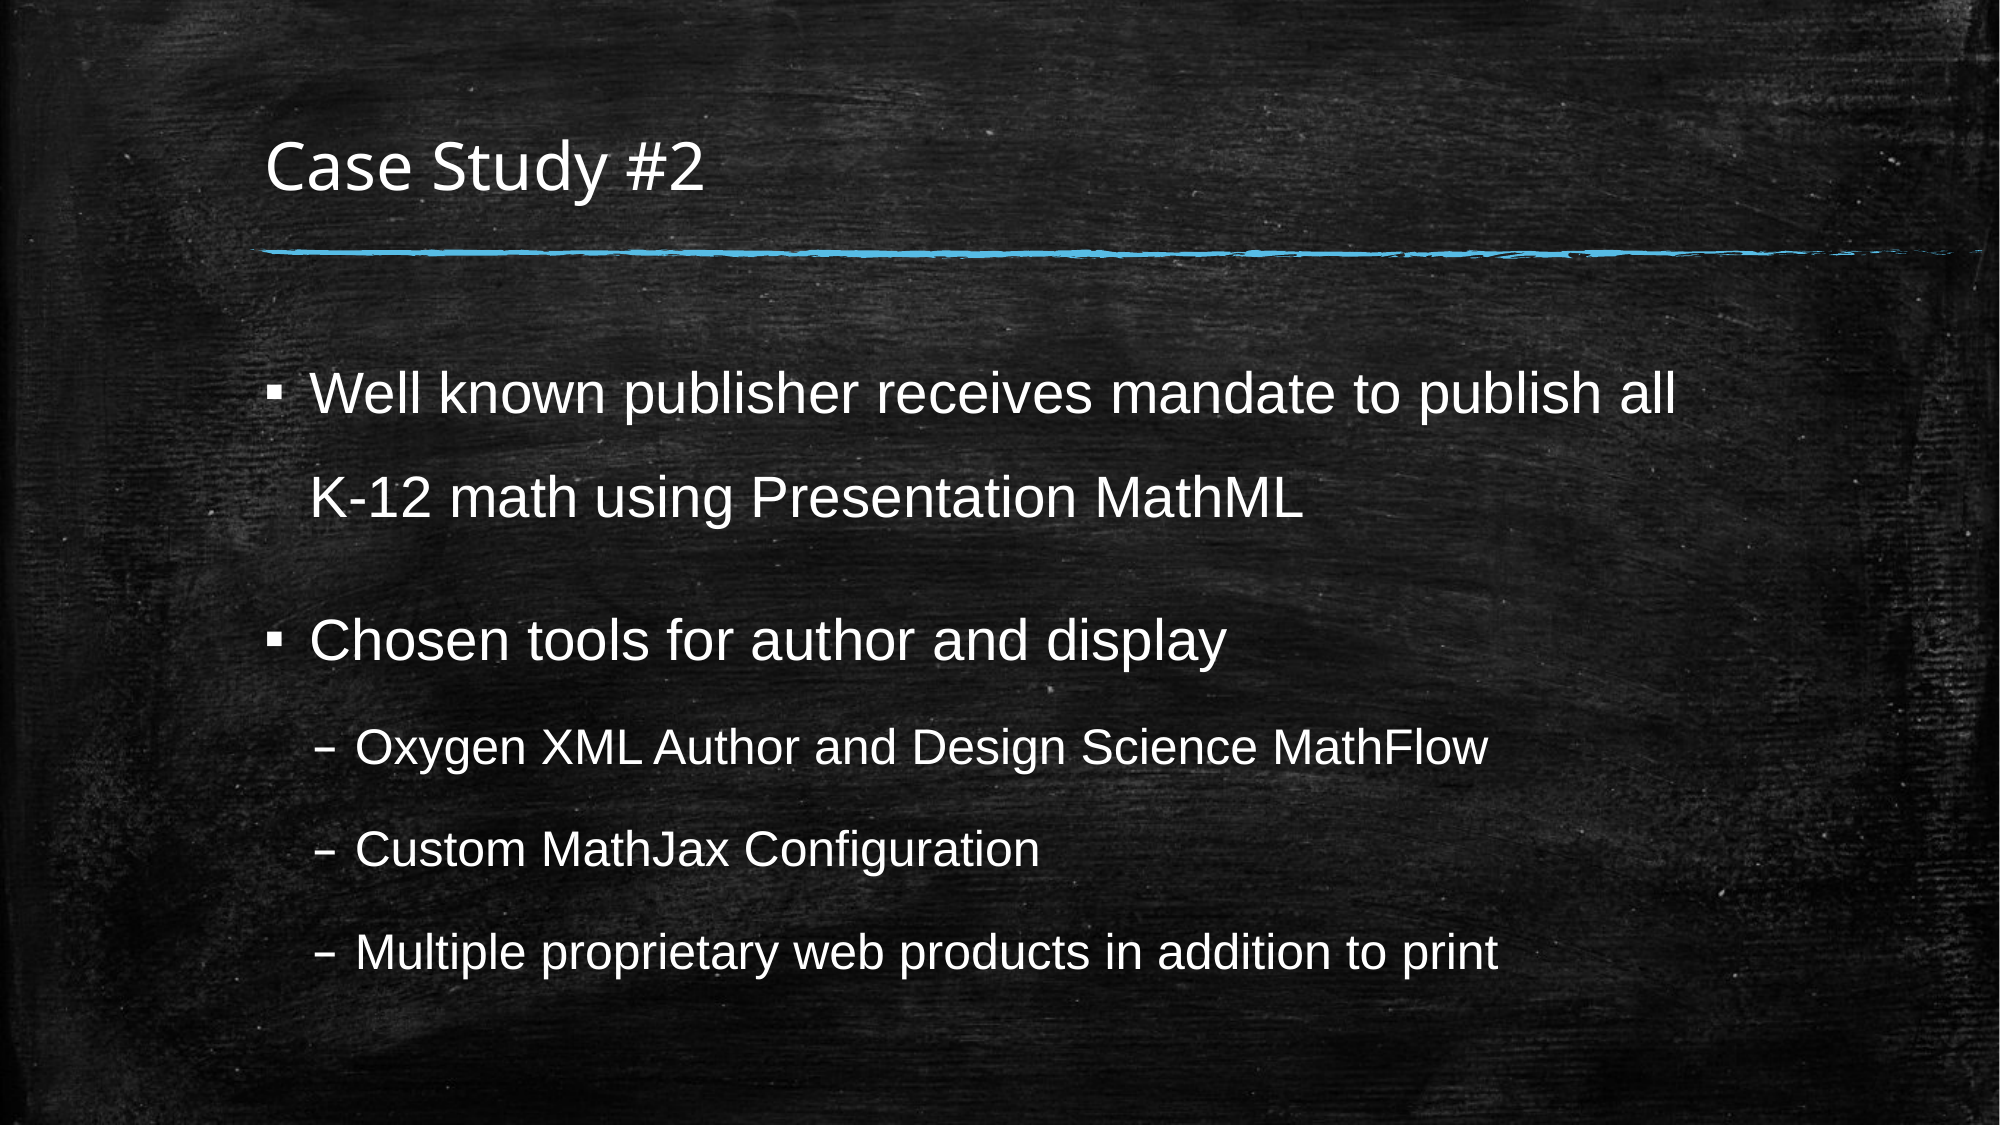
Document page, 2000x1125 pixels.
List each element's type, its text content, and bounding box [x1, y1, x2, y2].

title Case Study #2 [249, 45, 1750, 213]
list Well known publisher receives mandate to publish all K-12 math using Presentation MathML Chosen tools for author and display Oxygen XML Author and Design Science MathFlow Custom MathJax Configuration Multiple proprietary web products in addition to print [249, 312, 1750, 1013]
